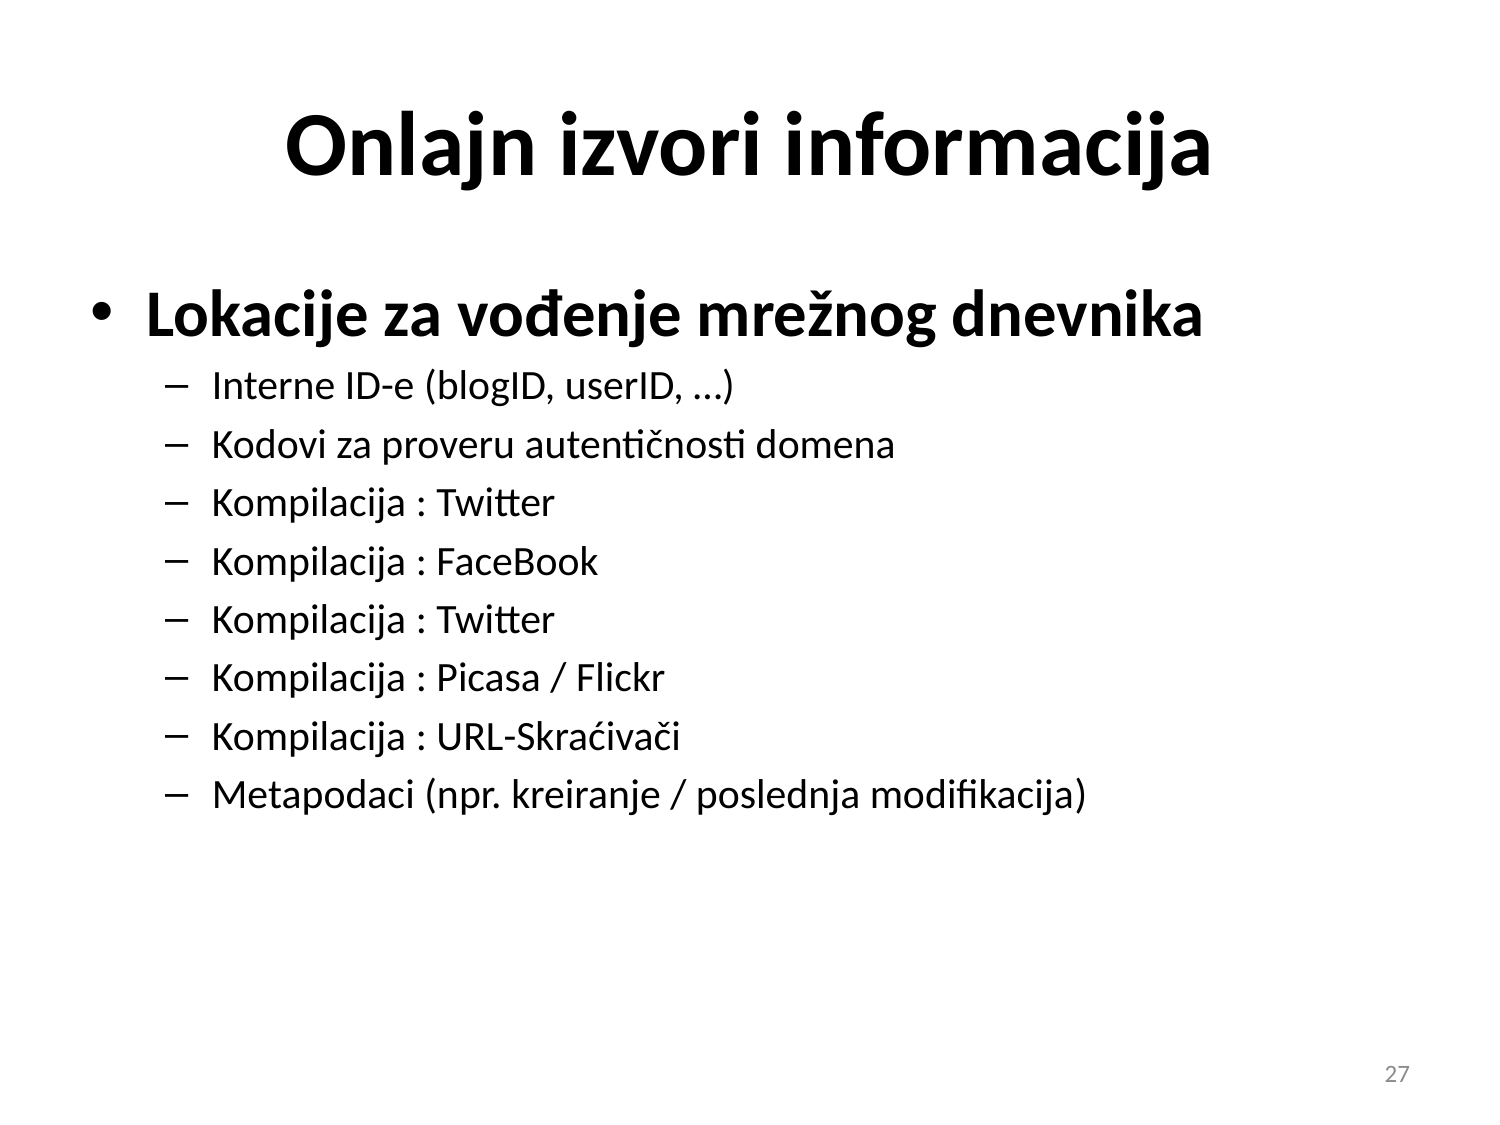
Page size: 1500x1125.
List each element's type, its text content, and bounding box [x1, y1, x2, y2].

title Onlajn izvori informacija [74, 44, 1426, 233]
list Lokacije za vođenje mrežnog dnevnika Interne ID-e (blogID, userID, …) Kodovi za proveru autentičnosti domena Kompilacija : Twitter Kompilacija : FaceBook Kompilacija : Twitter Kompilacija : Picasa / Flickr Kompilacija : URL-Skraćivači Metapodaci (npr. kreiranje / poslednja modifikacija) [74, 262, 1426, 1006]
slide_number 27 [1074, 1042, 1425, 1103]
